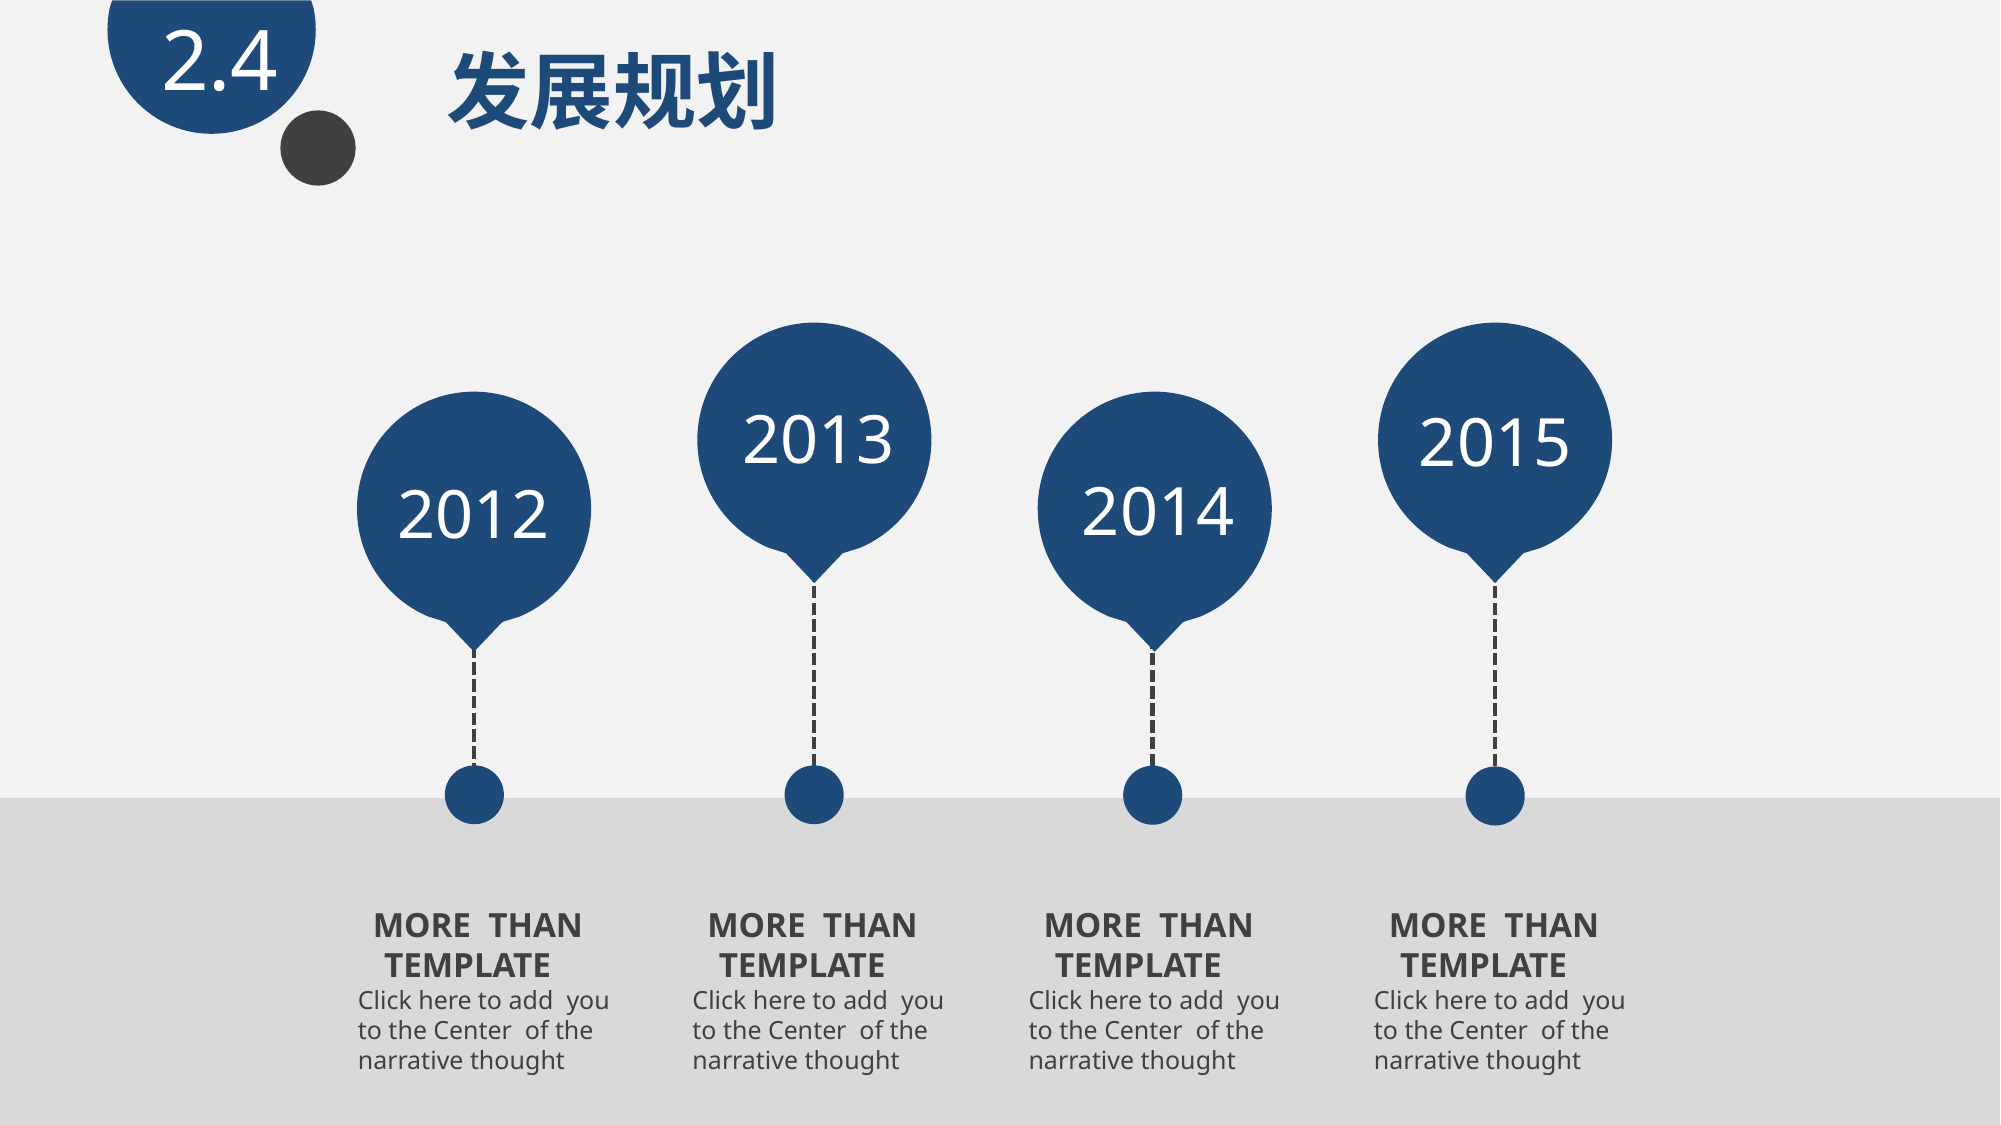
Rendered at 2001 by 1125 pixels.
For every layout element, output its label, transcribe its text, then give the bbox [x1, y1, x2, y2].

text_box [1377, 321, 1614, 585]
text_box [148, 114, 275, 135]
text_box [1036, 390, 1273, 654]
text_box [293, 0, 317, 97]
text_box [106, 0, 146, 112]
text_box 2012 [382, 464, 565, 560]
text_box 2013 [727, 389, 911, 485]
text_box MORE THAN TEMPLATE Click here to add you to the Center of the narrative thought [677, 897, 960, 1125]
text_box MORE THAN TEMPLATE Click here to add you to the Center of the narrative thought [1359, 897, 1642, 1125]
text_box [279, 109, 357, 187]
text_box [696, 321, 933, 585]
text_box MORE THAN TEMPLATE Click here to add you to the Center of the narrative thought [343, 897, 626, 1125]
text_box [783, 764, 845, 826]
text_box [1122, 764, 1184, 826]
text_box 2014 [1067, 461, 1250, 557]
text_box [1464, 765, 1526, 827]
text_box 发展规划 [432, 32, 795, 147]
text_box MORE THAN TEMPLATE Click here to add you to the Center of the narrative thought [1013, 897, 1296, 1125]
text_box [443, 764, 505, 826]
text_box 2.4 [146, 0, 293, 114]
text_box [355, 390, 593, 654]
text_box 2015 [1403, 392, 1587, 487]
text_box [0, 797, 2000, 1125]
